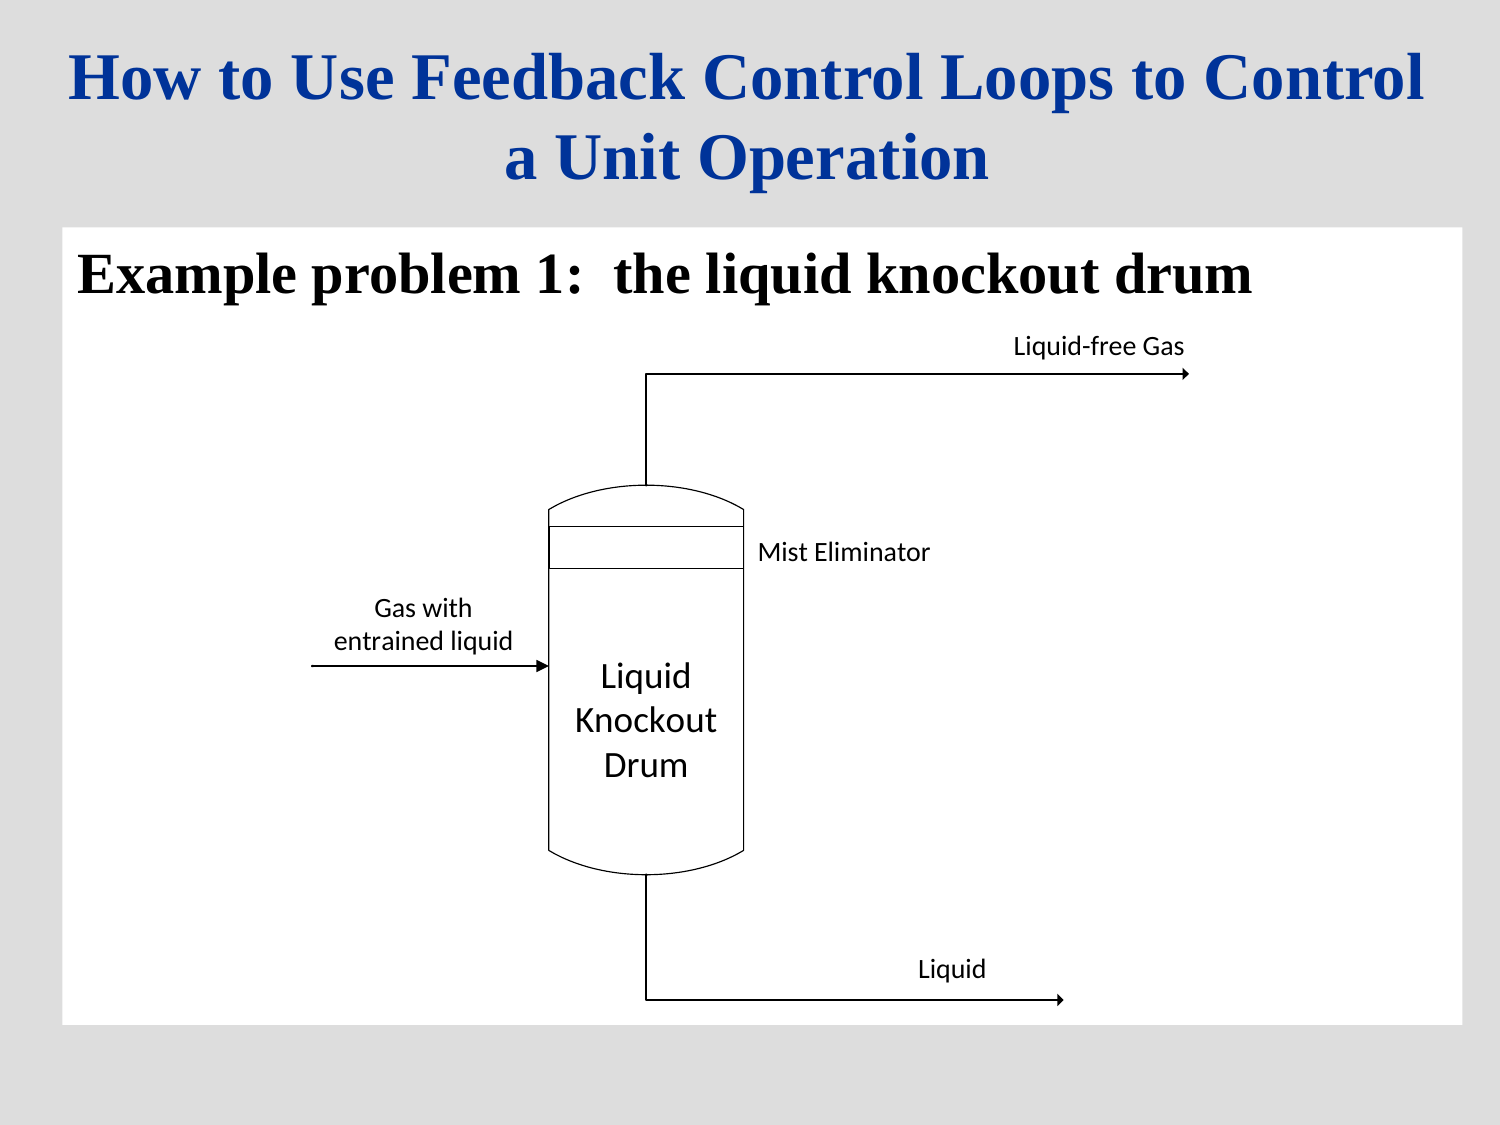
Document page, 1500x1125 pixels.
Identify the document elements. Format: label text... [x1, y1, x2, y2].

title How to Use Feedback Control Loops to Control a Unit Operation [41, 24, 1454, 200]
subtitle Example problem 1: the liquid knockout drum [62, 227, 1463, 1025]
picture [309, 324, 1191, 1009]
